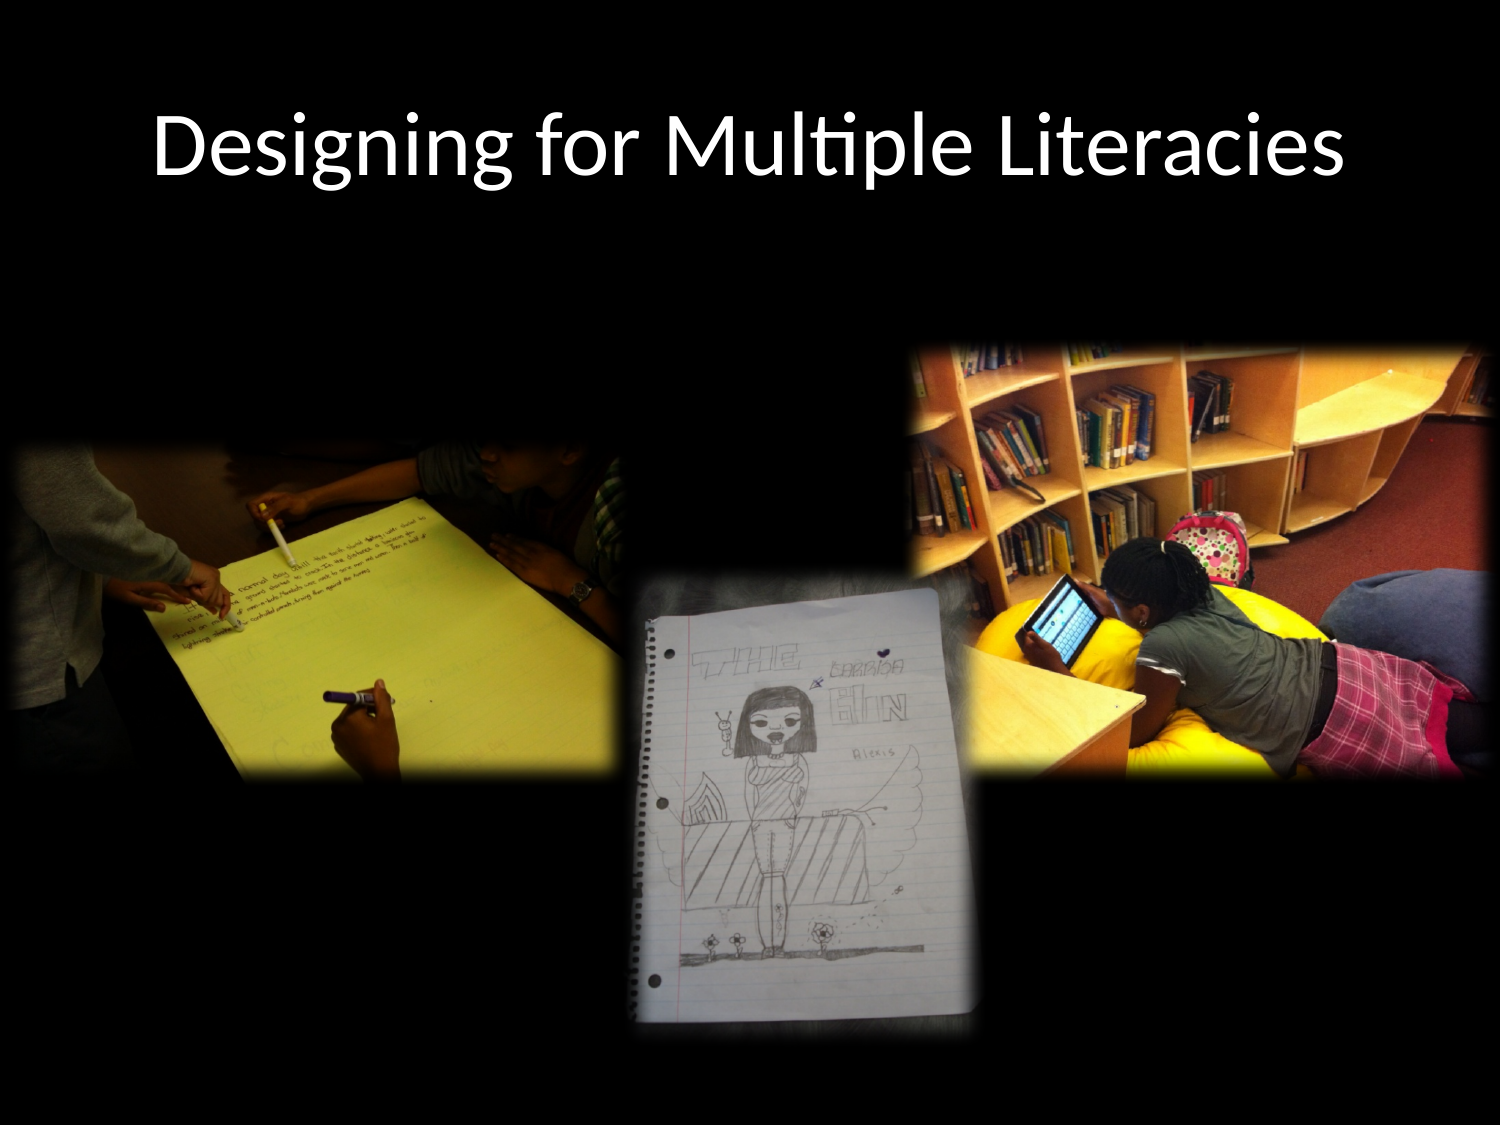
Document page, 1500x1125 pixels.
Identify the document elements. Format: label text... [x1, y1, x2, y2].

title Designing for Multiple Literacies [75, 45, 1425, 233]
picture [899, 337, 1500, 786]
picture [0, 433, 630, 788]
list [619, 560, 988, 1051]
